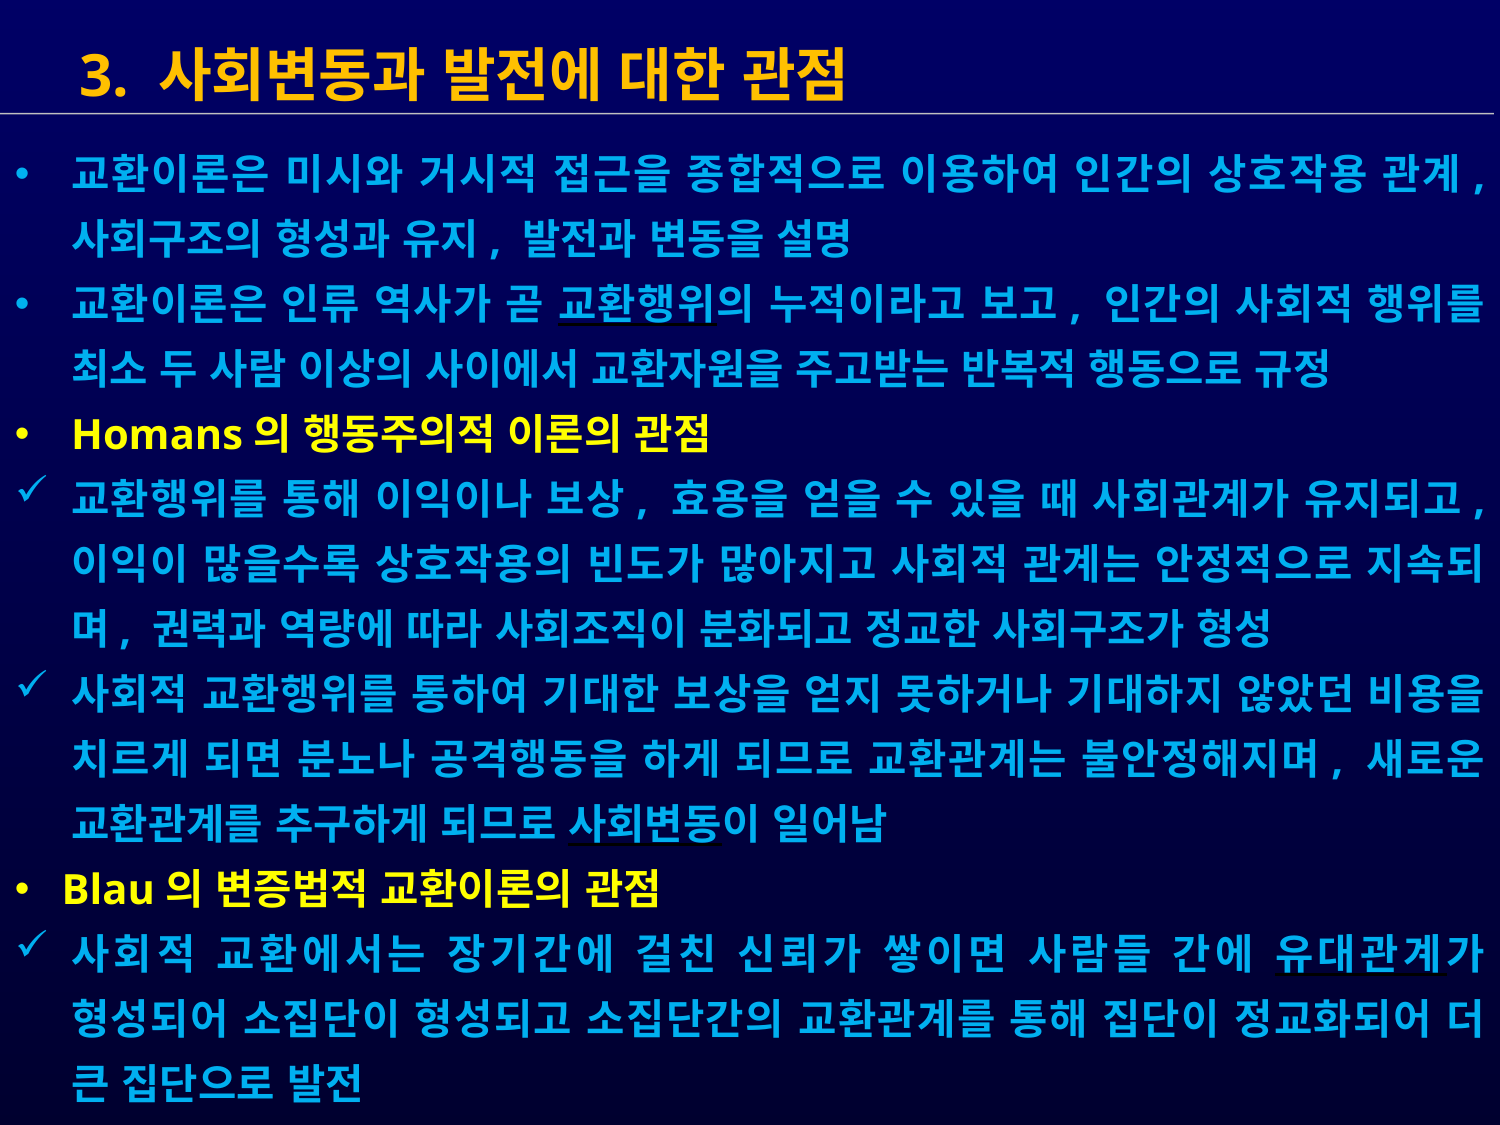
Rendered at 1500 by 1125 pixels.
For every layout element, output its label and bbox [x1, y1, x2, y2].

text_box [0, 30, 1500, 1117]
